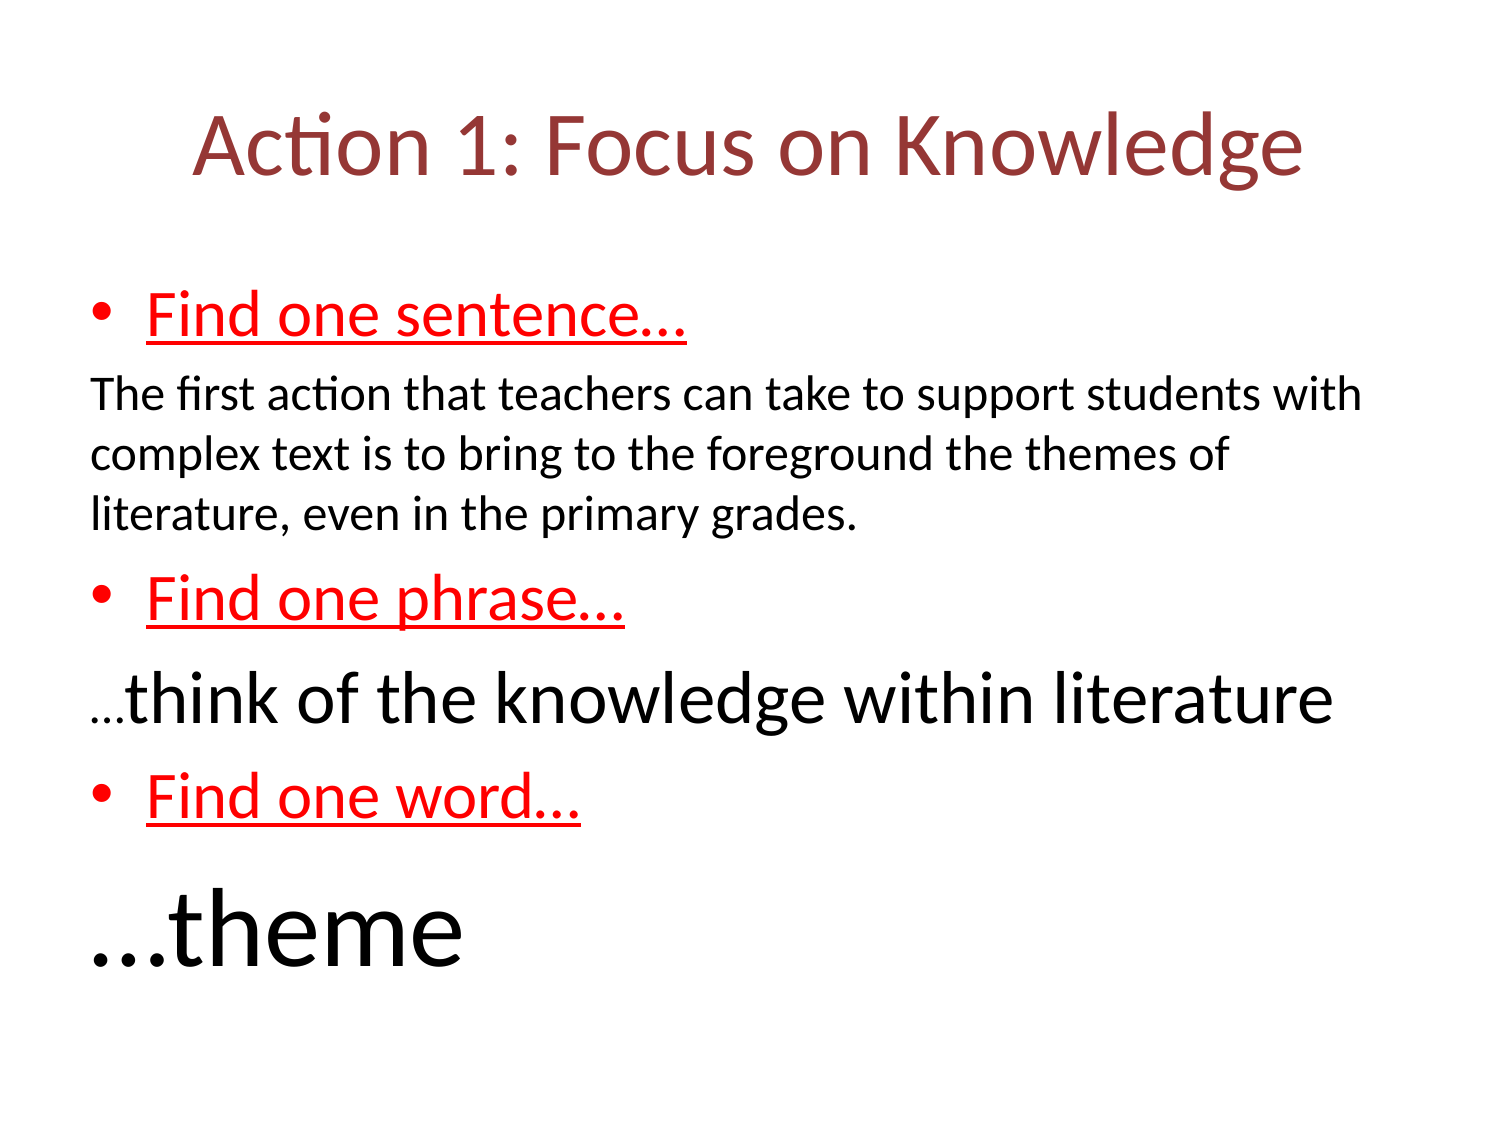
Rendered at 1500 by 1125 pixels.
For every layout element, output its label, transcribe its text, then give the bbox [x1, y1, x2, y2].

title Action 1: Focus on Knowledge [75, 45, 1425, 233]
list Find one sentence… The first action that teachers can take to support students with complex text is to bring to the foreground the themes of literature, even in the primary grades. Find one phrase… …think of the knowledge within literature Find one word… …theme [75, 262, 1425, 1005]
